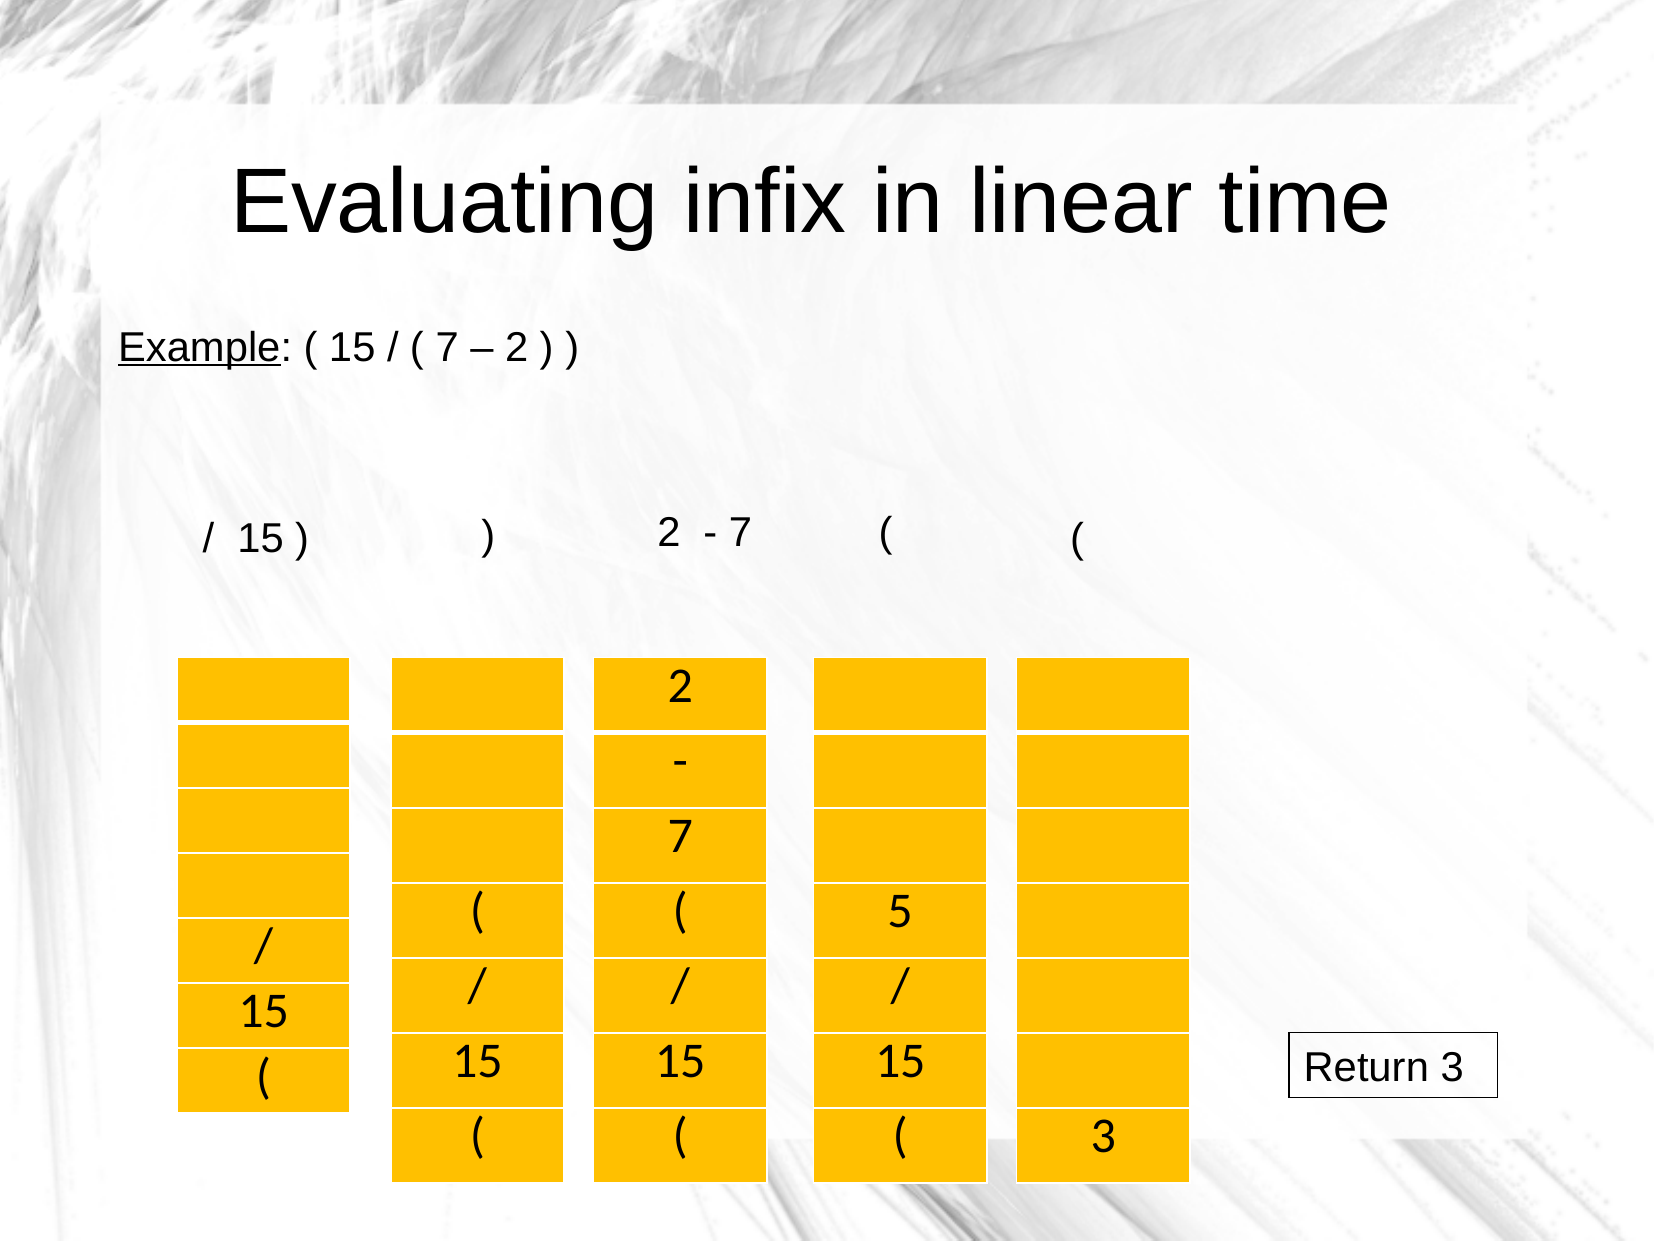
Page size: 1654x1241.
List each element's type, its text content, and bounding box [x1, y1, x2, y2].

table_cell / [178, 919, 349, 982]
table_header [392, 658, 563, 730]
table_cell [814, 809, 986, 882]
text_box ) [822, 497, 908, 563]
title Evaluating infix in linear time [118, 112, 1506, 281]
table_cell ( [392, 1109, 563, 1182]
text_box Return 3 [1288, 1032, 1498, 1098]
picture [0, 0, 1654, 1241]
table_cell [178, 725, 349, 787]
table_cell [392, 735, 563, 807]
table_cell [1017, 884, 1189, 957]
text_box 7 - 2 [608, 497, 767, 563]
table_cell / [392, 959, 563, 1032]
list Example: ( 15 / ( 7 – 2 ) ) [118, 319, 1571, 1102]
table_cell 15 [178, 984, 349, 1047]
table_header [1017, 658, 1189, 730]
table_cell 15 [594, 1034, 766, 1107]
text_box ( 15 / [188, 503, 396, 569]
table_cell ( [594, 884, 766, 957]
table_header [814, 658, 986, 730]
table_cell [1017, 959, 1189, 1032]
table_cell 15 [392, 1034, 563, 1107]
table_cell [178, 789, 349, 852]
table_cell [1017, 735, 1189, 807]
table_header 2 [594, 658, 766, 730]
table_cell 3 [1017, 1109, 1189, 1182]
table_cell ( [392, 884, 563, 957]
table_cell - [594, 735, 766, 807]
table_cell [1017, 1034, 1189, 1107]
text_box ) [1013, 503, 1099, 569]
table_cell ( [814, 1109, 986, 1182]
table_cell 15 [814, 1034, 986, 1107]
table_cell 7 [594, 809, 766, 882]
table_cell [1017, 809, 1189, 882]
table_cell / [594, 959, 766, 1032]
table_cell [392, 809, 563, 882]
table_cell ( [178, 1049, 349, 1112]
table_header [178, 658, 349, 720]
table_cell / [814, 959, 986, 1032]
table_cell ( [594, 1109, 766, 1182]
table_cell 5 [814, 884, 986, 957]
table_cell [814, 735, 986, 807]
table_cell [178, 854, 349, 917]
text_box ( [444, 500, 511, 565]
